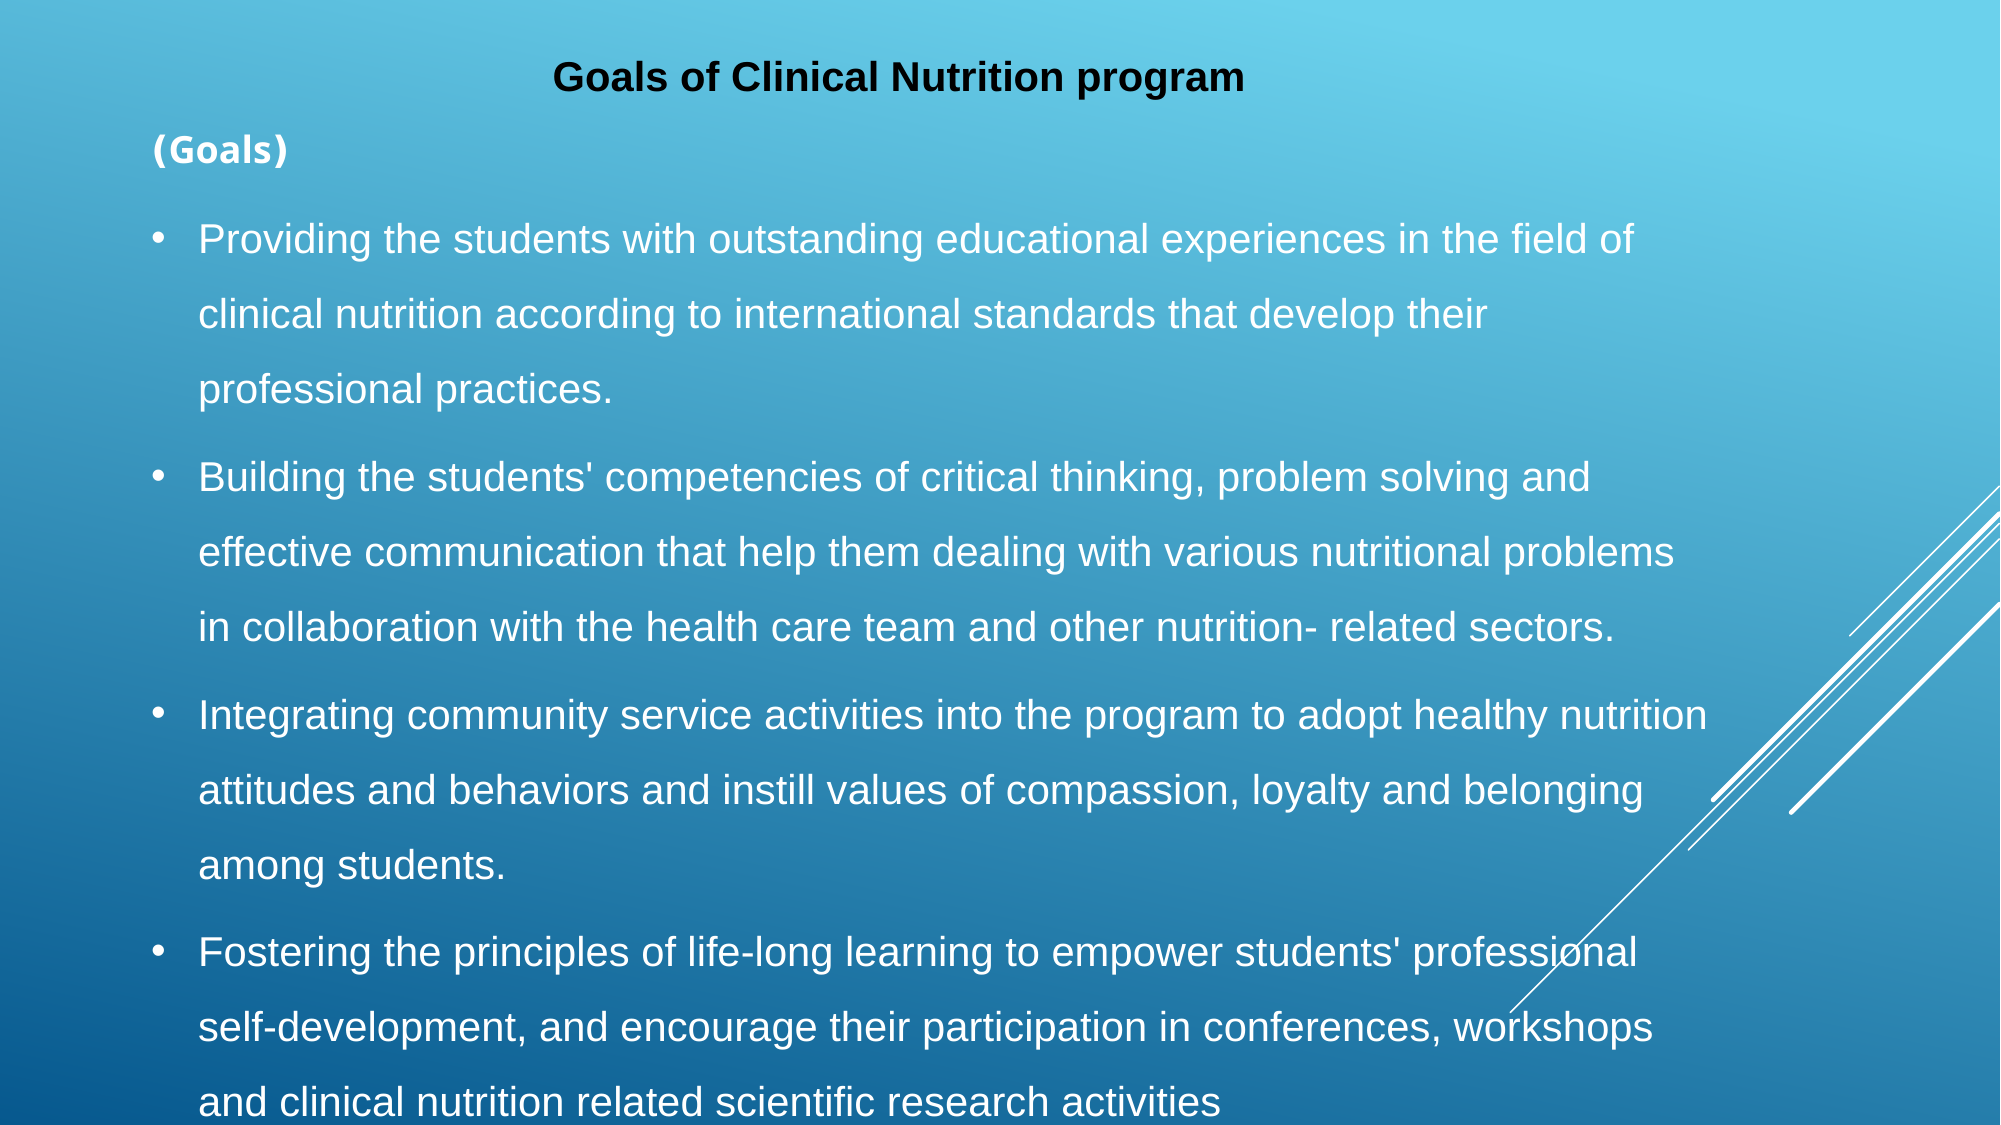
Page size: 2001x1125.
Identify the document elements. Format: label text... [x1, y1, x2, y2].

text_box Goals of Clinical Nutrition program (Goals) Providing the students with outstanding educational experiences in the field of clinical nutrition according to international standards that develop their professional practices. Building the students' competencies of critical thinking, problem solving and effective communication that help them dealing with various nutritional problems in collaboration with the health care team and other nutrition- related sectors. Integrating community service activities into the program to adopt healthy nutrition attitudes and behaviors and instill values ​​of compassion, loyalty and belonging among students. Fostering the principles of life-long learning to empower students' professional self-development, and encourage their participation in conferences, workshops and clinical nutrition related scientific research activities [136, 42, 1727, 1125]
